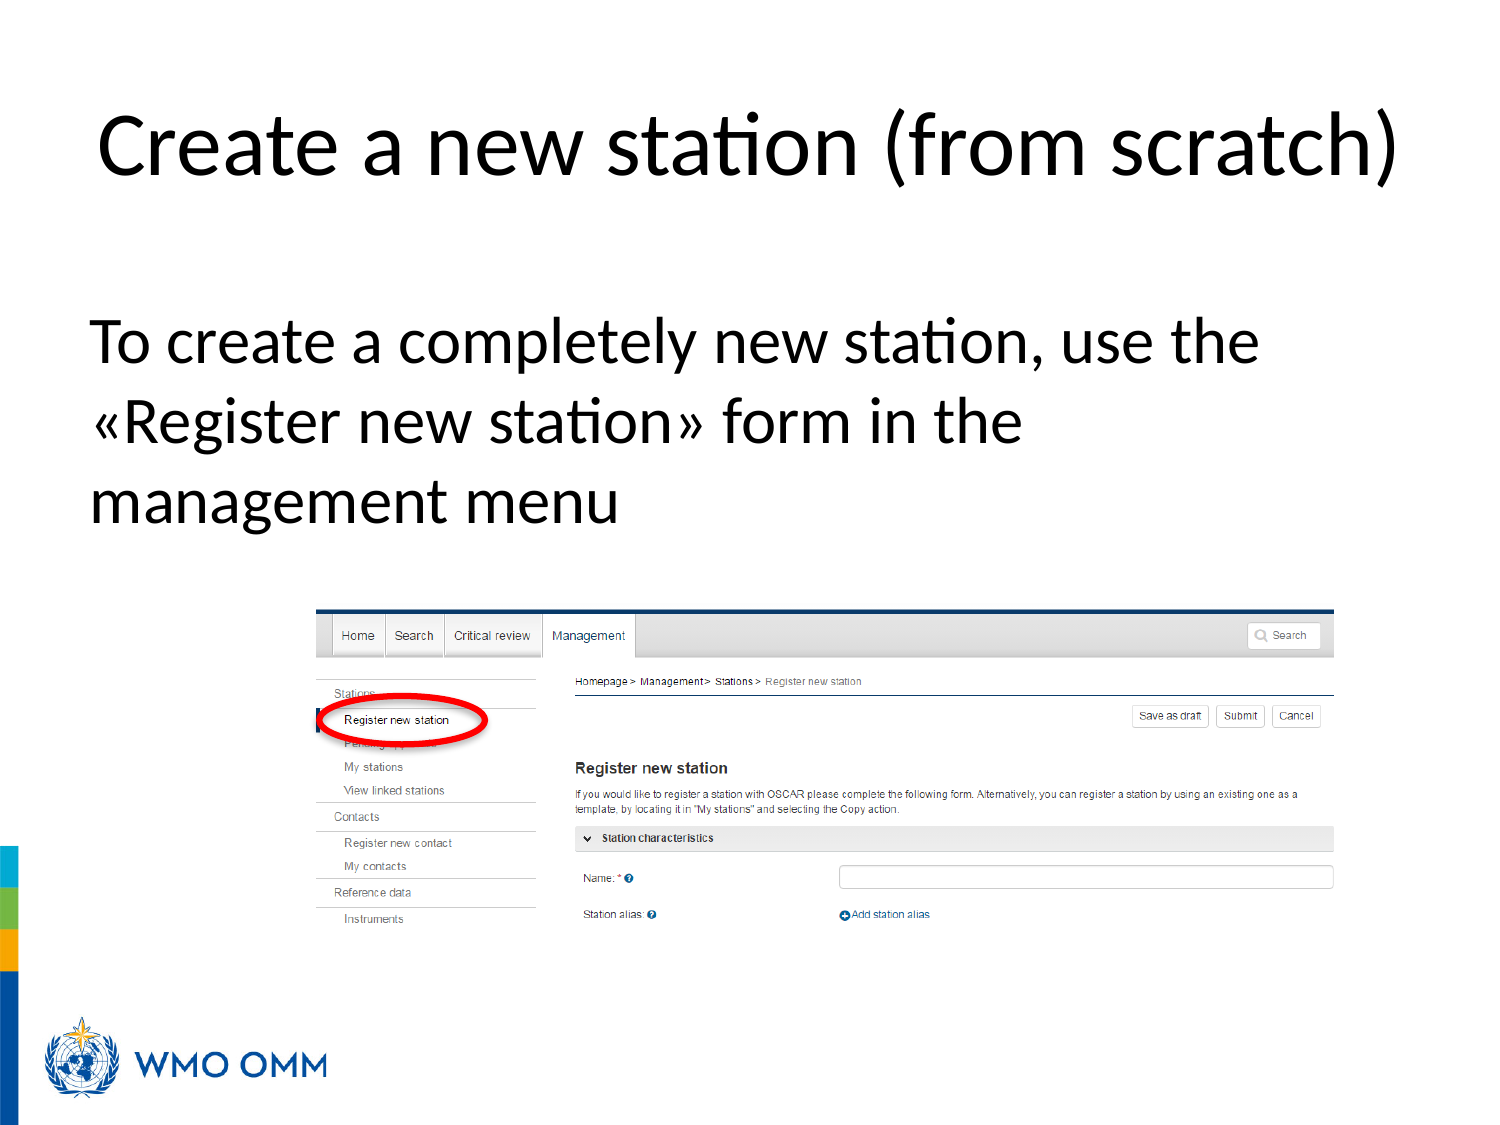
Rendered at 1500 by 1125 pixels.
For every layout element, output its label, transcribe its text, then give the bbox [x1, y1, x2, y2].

text_box To create a completely new station, use the «Register new station» form in the management menu [74, 289, 1350, 623]
picture [0, 602, 1367, 1125]
title Create a new station (from scratch) [75, 45, 1425, 233]
